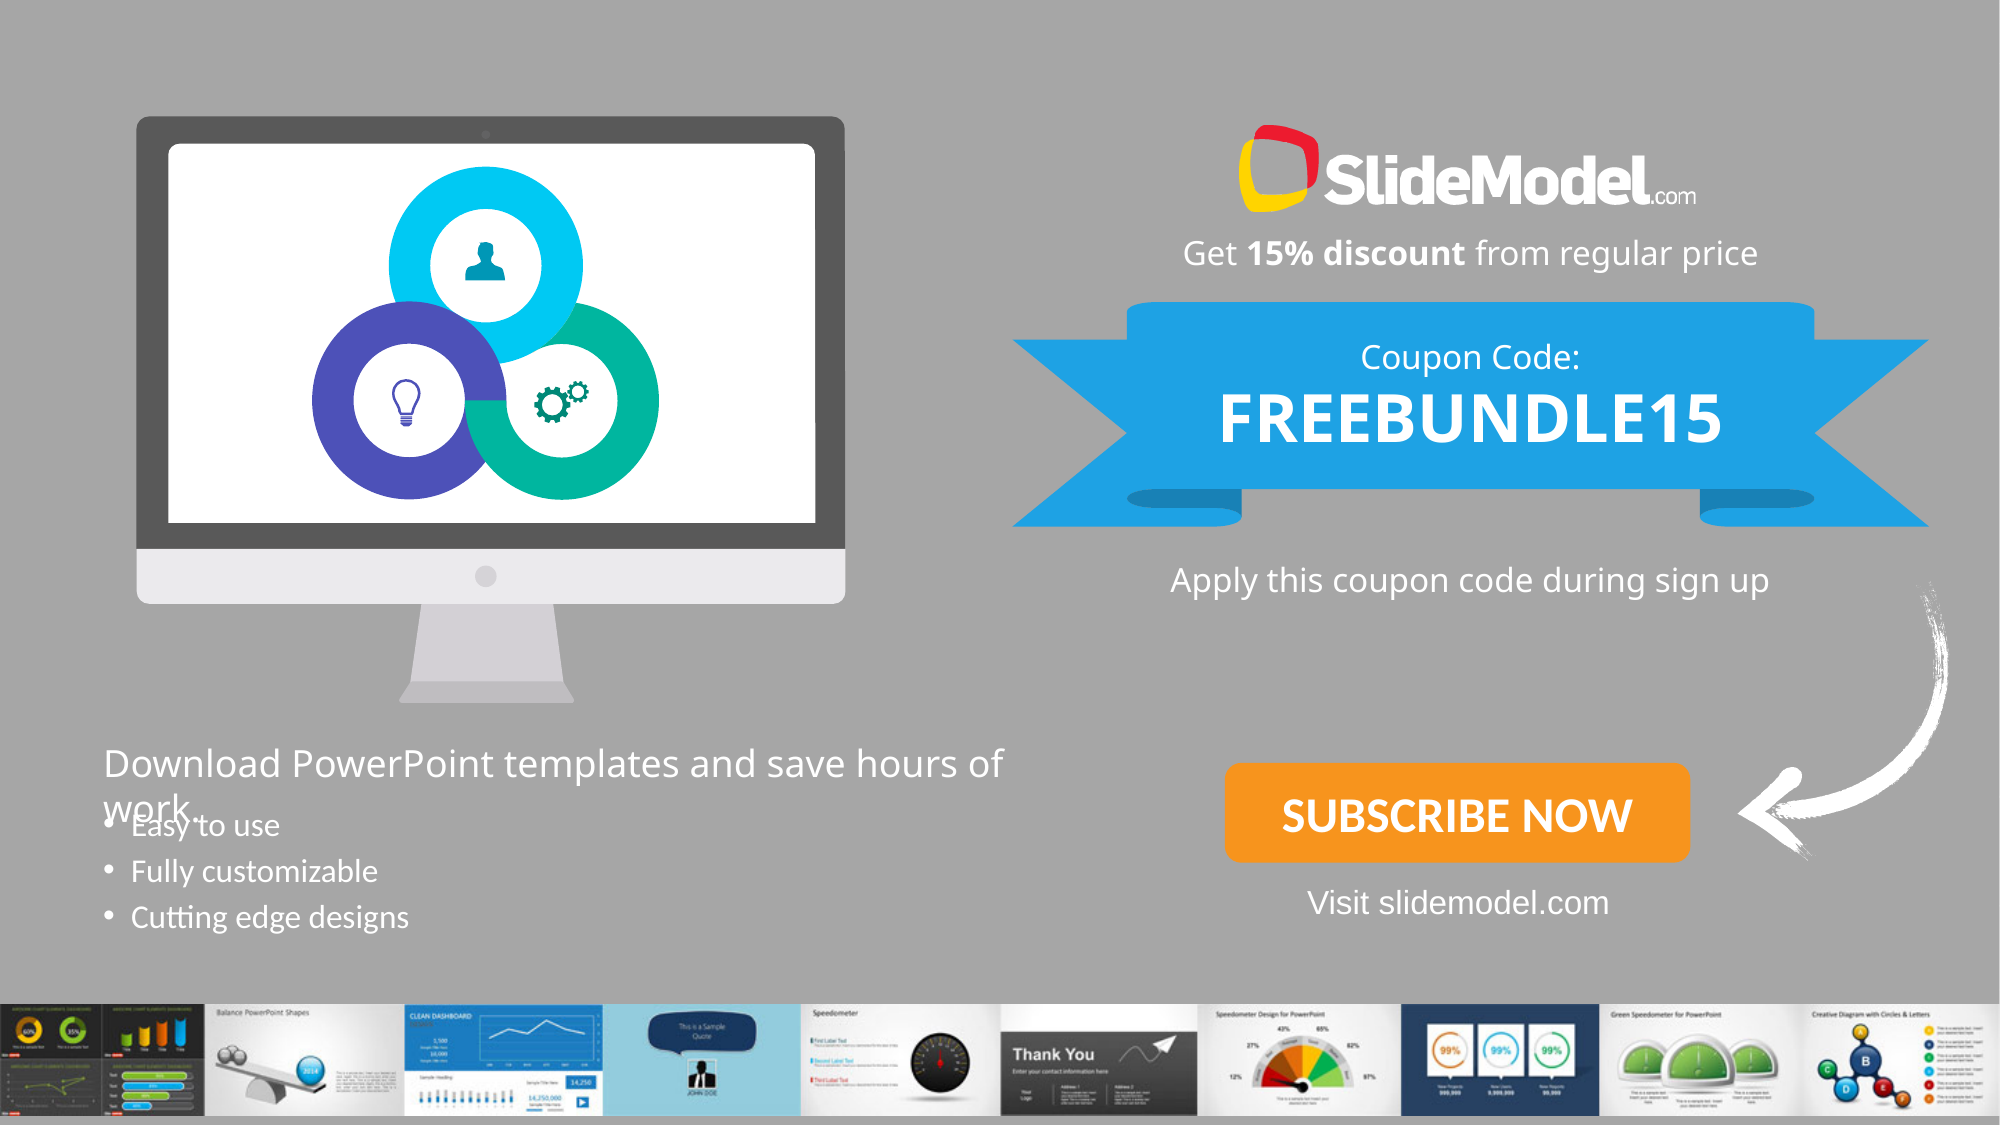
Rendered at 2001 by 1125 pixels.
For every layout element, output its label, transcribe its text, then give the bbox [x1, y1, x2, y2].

text_box Get 15% discount from regular price [1058, 225, 1883, 280]
picture [0, 1004, 2000, 1116]
text_box Download PowerPoint templates and save hours of work. [88, 732, 1059, 838]
picture [1237, 125, 1696, 212]
text_box [1012, 302, 1930, 527]
text_box Visit slidemodel.com [1249, 875, 1669, 927]
text_box SUBSCRIBE NOW [1223, 761, 1692, 864]
text_box [1930, 587, 1938, 601]
text_box Coupon Code: FREEBUNDLE15 [1173, 328, 1768, 464]
text_box [0, 1116, 2000, 1125]
text_box [1737, 594, 1950, 861]
text_box [0, 0, 2000, 1004]
text_box Apply this coupon code during sign up [1130, 551, 1812, 607]
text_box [136, 116, 846, 704]
text_box Easy to use Fully customizable Cutting edge designs [88, 838, 863, 943]
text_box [312, 166, 659, 500]
